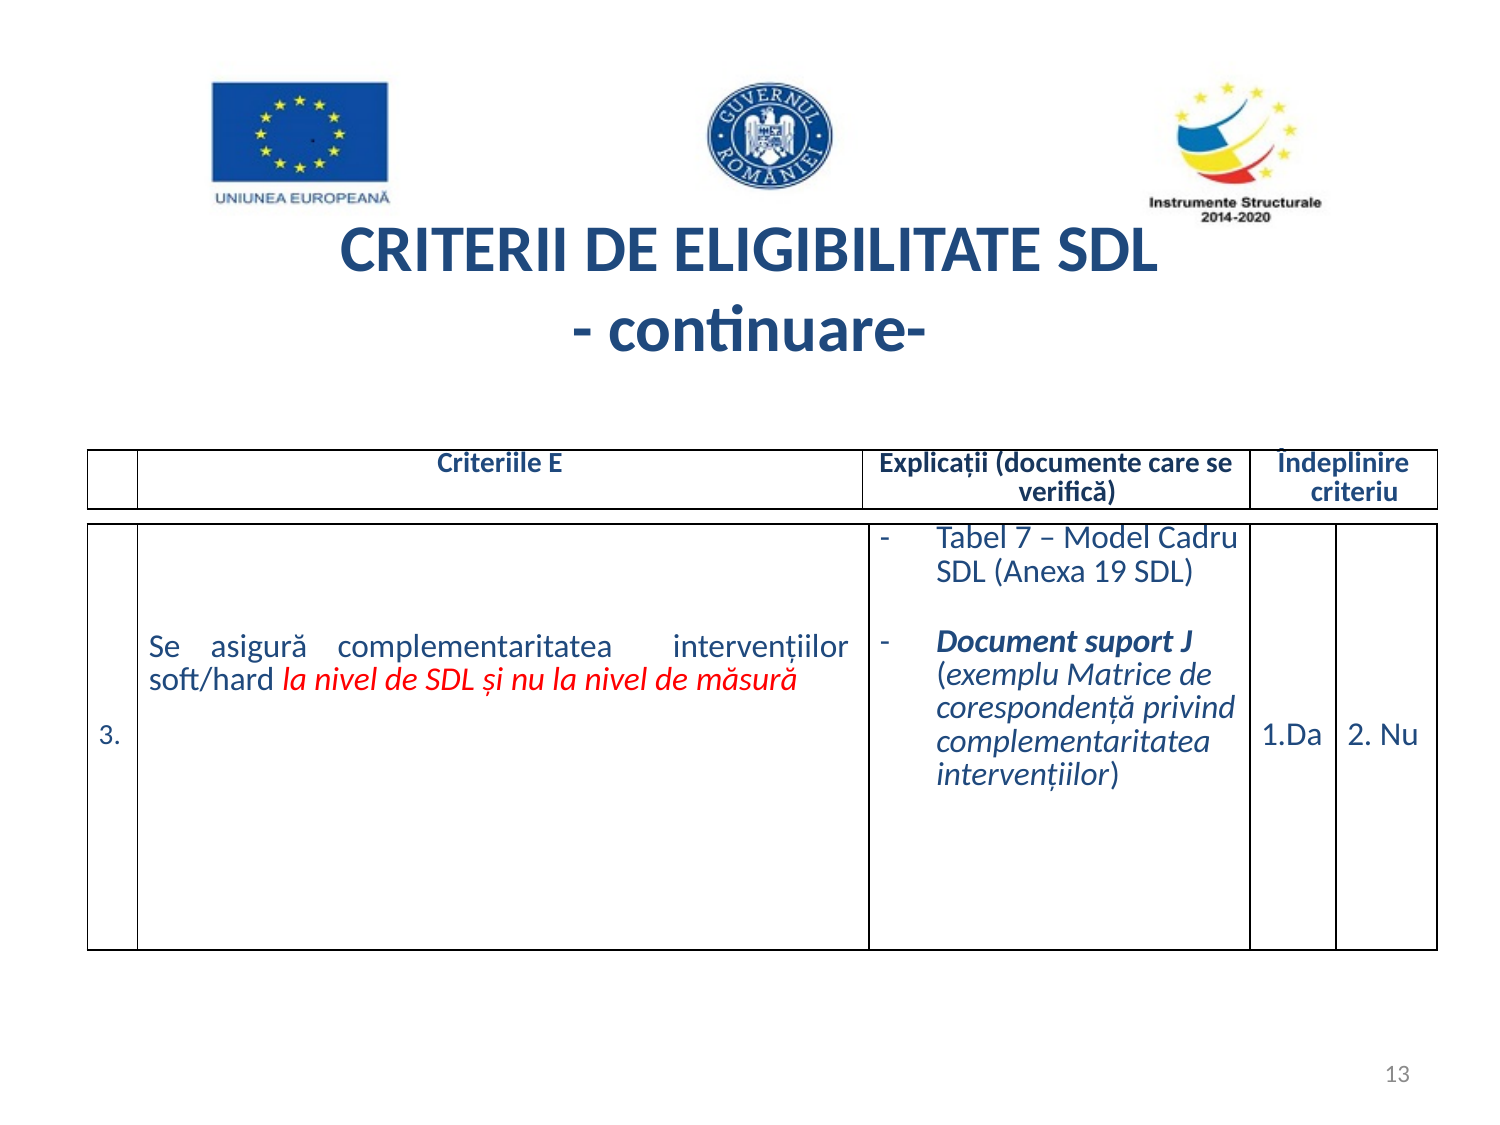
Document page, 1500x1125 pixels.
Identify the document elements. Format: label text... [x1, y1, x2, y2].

table_header 2. Nu [1337, 525, 1436, 949]
table_header Se asigură complementaritatea intervențiilor soft/hard la nivel de SDL și nu la nivel de măsură [138, 525, 868, 949]
table_header 3. [88, 525, 137, 949]
table_header Explicații (documente care se verifică) [863, 451, 1249, 508]
table_header 1.Da [1251, 525, 1335, 949]
table_header [88, 451, 137, 508]
table_header Criteriile E [138, 451, 862, 508]
title CRITERII DE ELIGIBILITATE SDL - continuare- [87, 249, 1413, 400]
picture [75, 37, 1425, 275]
table_header Tabel 7 – Model Cadru SDL (Anexa 19 SDL) Document suport J (exemplu Matrice de corespondență privind complementaritatea intervențiilor) [870, 525, 1249, 949]
table_header Îndeplinire criteriu [1251, 451, 1437, 508]
slide_number 13 [1074, 1042, 1425, 1103]
